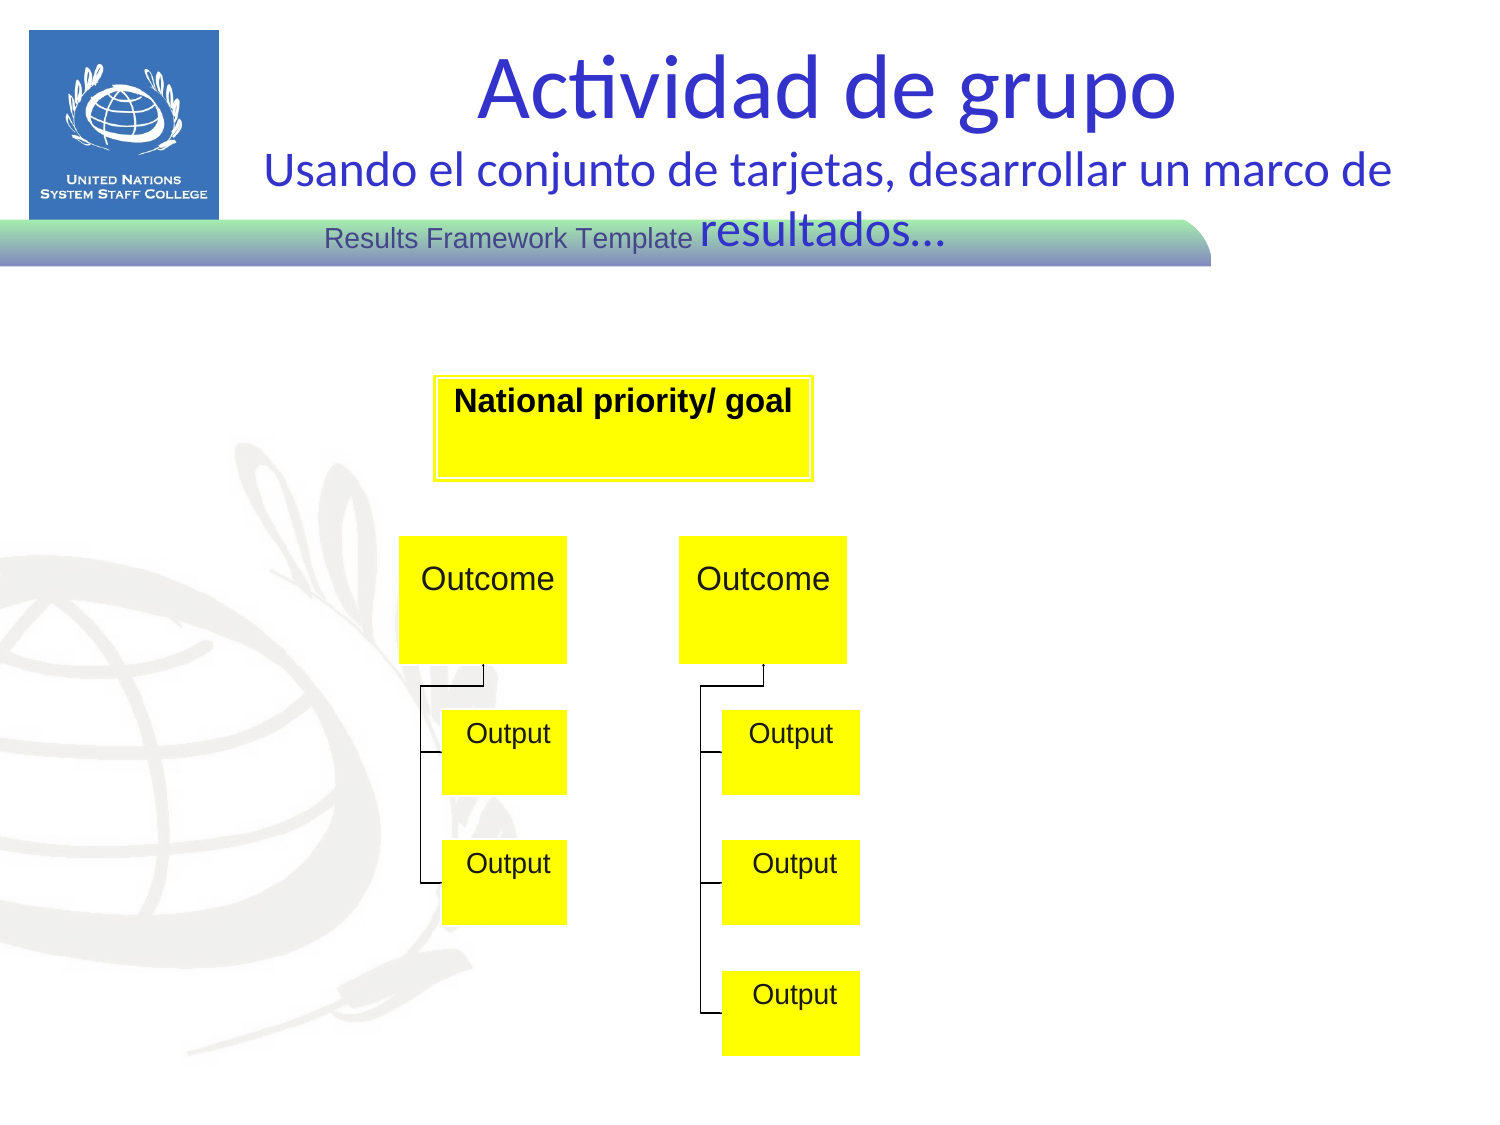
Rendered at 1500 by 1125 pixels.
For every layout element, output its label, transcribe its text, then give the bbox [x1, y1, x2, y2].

text_box Actividad de grupo Usando el conjunto de tarjetas, desarrollar un marco de resultados… [218, 19, 1438, 207]
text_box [0, 219, 1212, 1125]
picture [29, 30, 219, 219]
